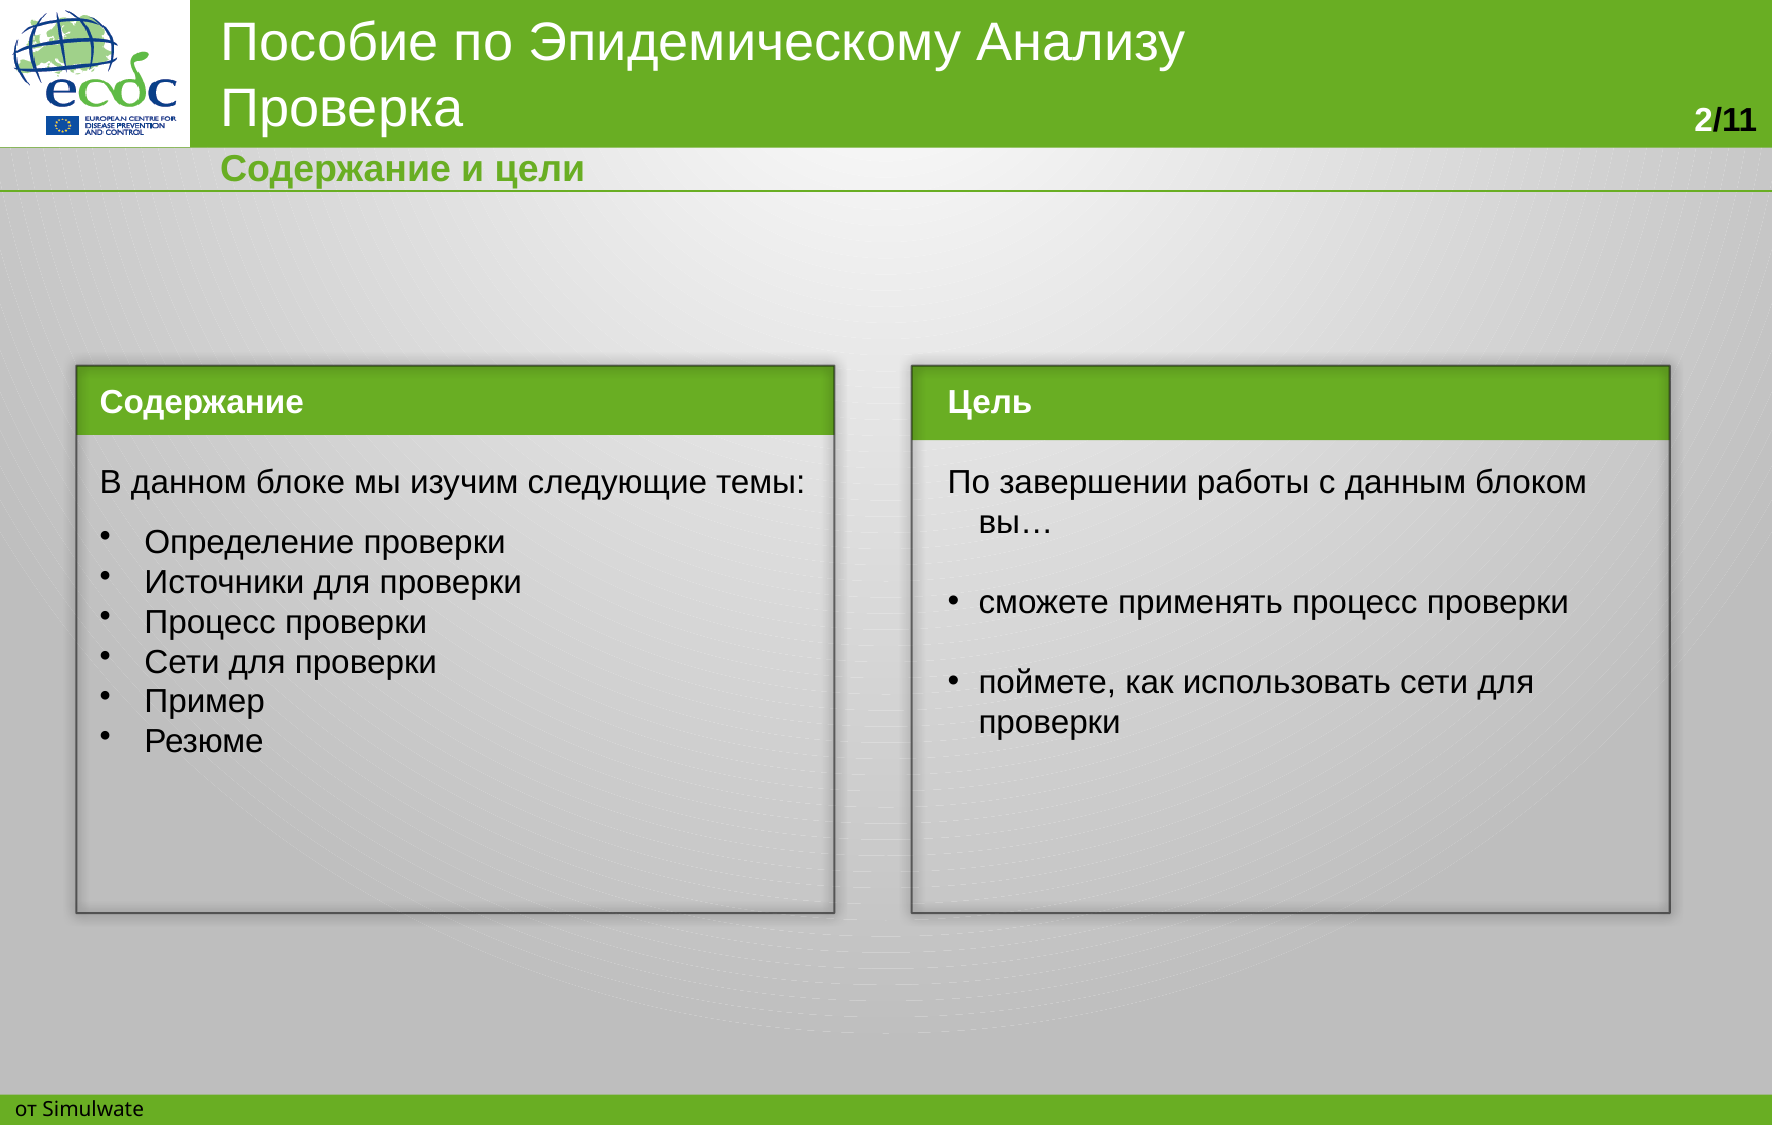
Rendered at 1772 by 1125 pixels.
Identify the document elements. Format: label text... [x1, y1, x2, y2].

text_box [911, 365, 1670, 914]
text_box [76, 365, 835, 914]
text_box Содержание и цели [205, 141, 1406, 198]
picture [0, 0, 190, 147]
